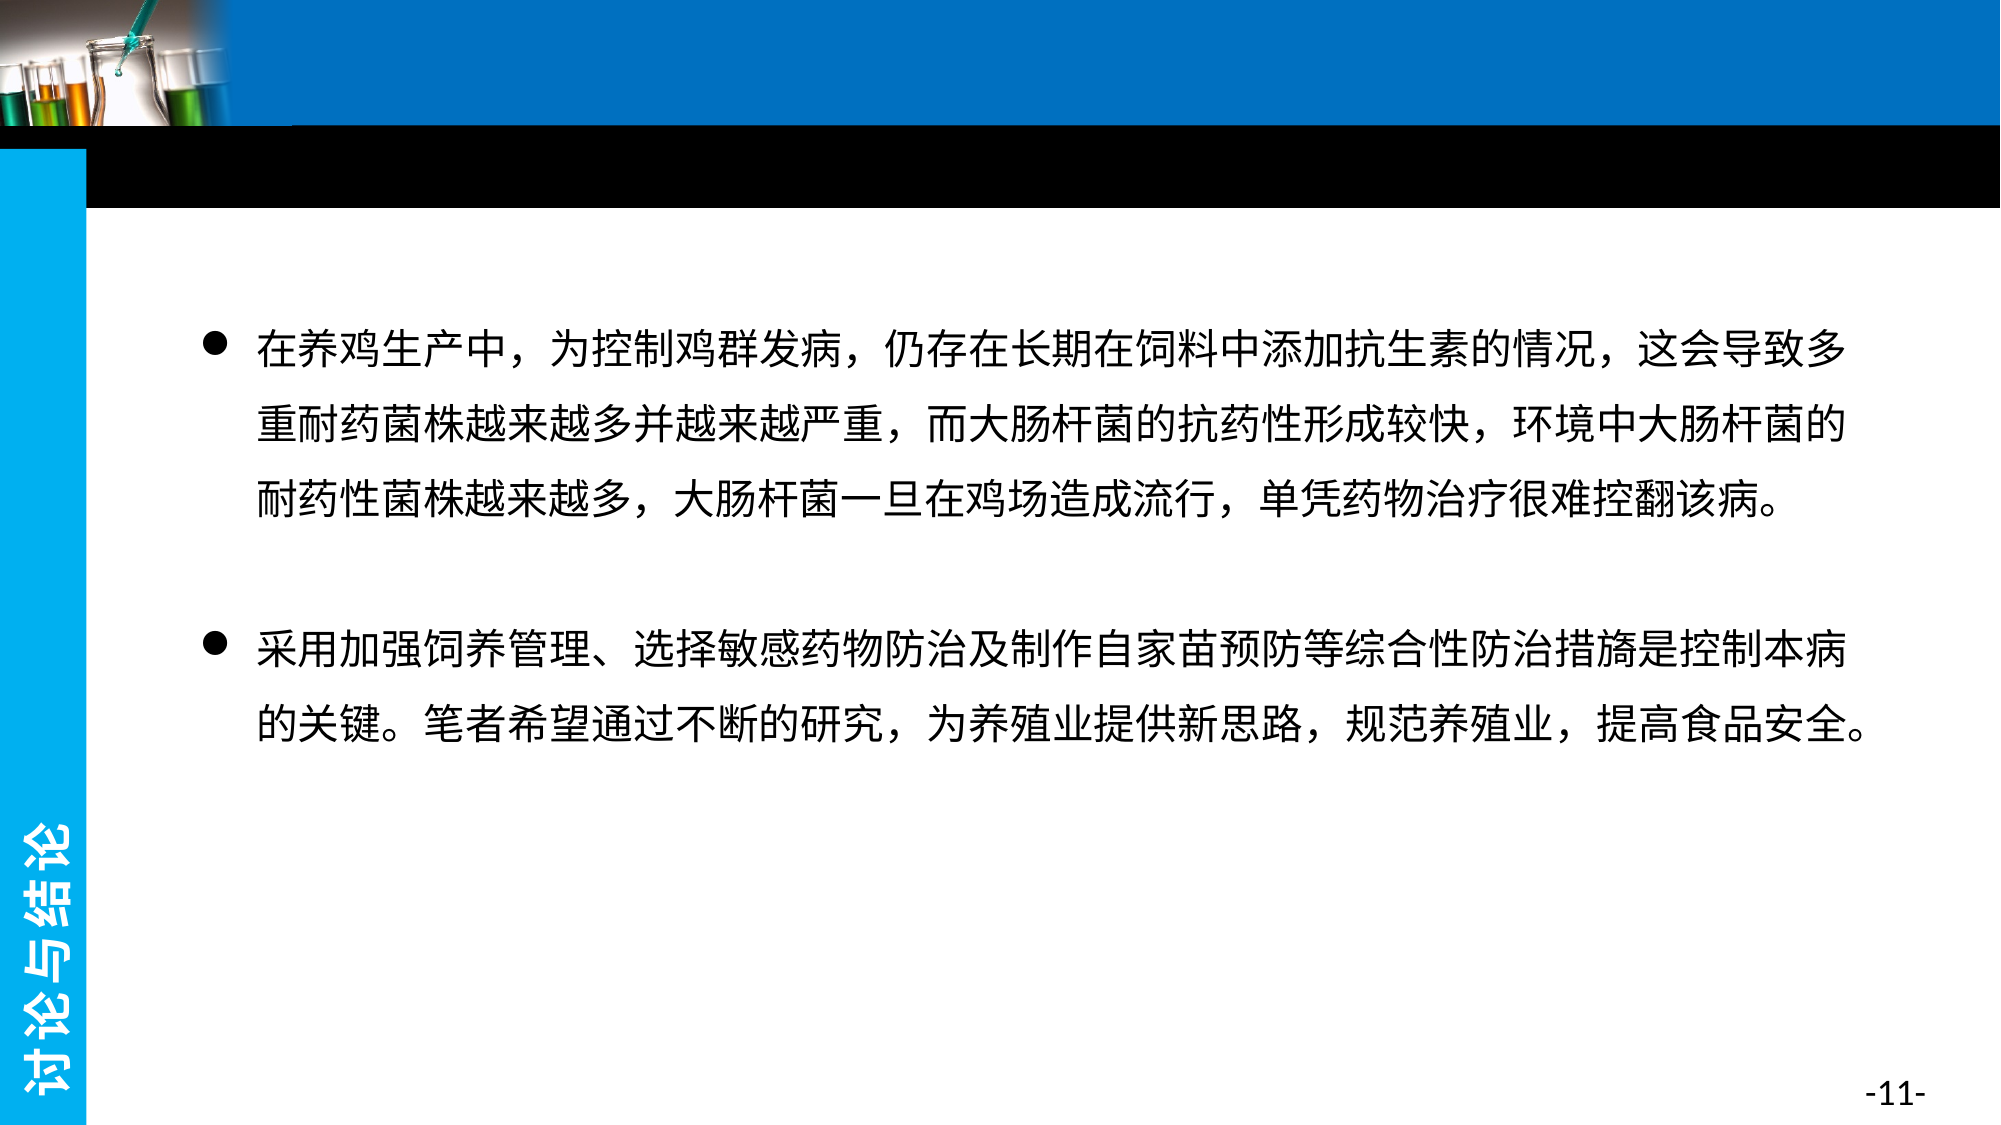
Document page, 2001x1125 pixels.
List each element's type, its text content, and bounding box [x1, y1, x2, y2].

picture [0, 0, 214, 126]
text_box 在养鸡生产中，为控制鸡群发病，仍存在长期在饲料中添加抗生素的情况，这会导致多重耐药菌株越来越多并越来越严重，而大肠杆菌的抗药性形成较快，环境中大肠杆菌的耐药性菌株越来越多，大肠杆菌一旦在鸡场造成流行，单凭药物治疗很难控翻该病。 采用加强饲养管理、选择敏感药物防治及制作自家苗预防等综合性防治措旖是控制本病的关键。笔者希望通过不断的研究，为养殖业提供新思路，规范养殖业，提高食品安全。 [184, 290, 1863, 831]
